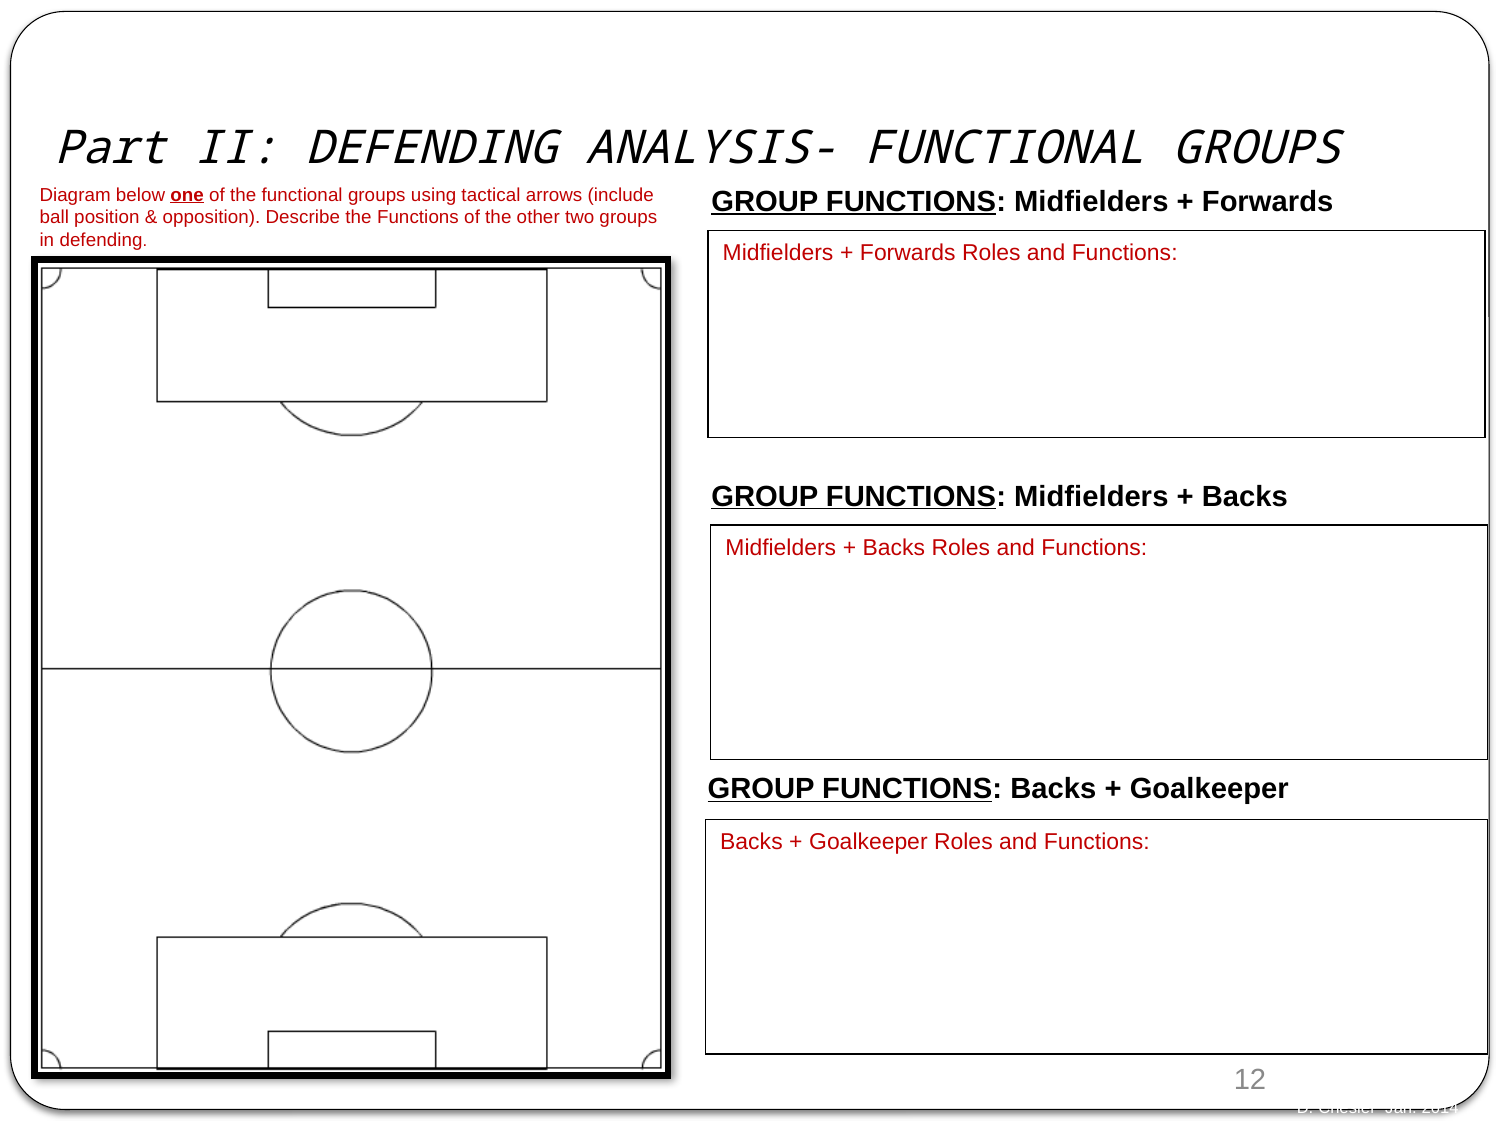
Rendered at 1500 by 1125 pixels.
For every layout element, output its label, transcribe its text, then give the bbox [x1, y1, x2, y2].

text_box GROUP FUNCTIONS: Midfielders + Forwards [696, 174, 1475, 225]
text_box Backs + Goalkeeper Roles and Functions: [705, 819, 1488, 1054]
text_box D. Chesler Jan. 2014 [1282, 1089, 1500, 1124]
slide_number 12 [1074, 1054, 1426, 1108]
text_box Midfielders + Forwards Roles and Functions: [708, 230, 1485, 438]
picture [37, 262, 666, 1073]
text_box Diagram below one of the functional groups using tactical arrows (include ball position & opposition). Describe the Functions of the other two groups in defending. [24, 174, 688, 258]
text_box GROUP FUNCTIONS: Midfielders + Backs [696, 469, 1475, 520]
title Part II: DEFENDING ANALYSIS- FUNCTIONAL GROUPS [39, 0, 1390, 188]
text_box GROUP FUNCTIONS: Backs + Goalkeeper [692, 762, 1475, 813]
text_box Midfielders + Backs Roles and Functions: [710, 525, 1488, 760]
